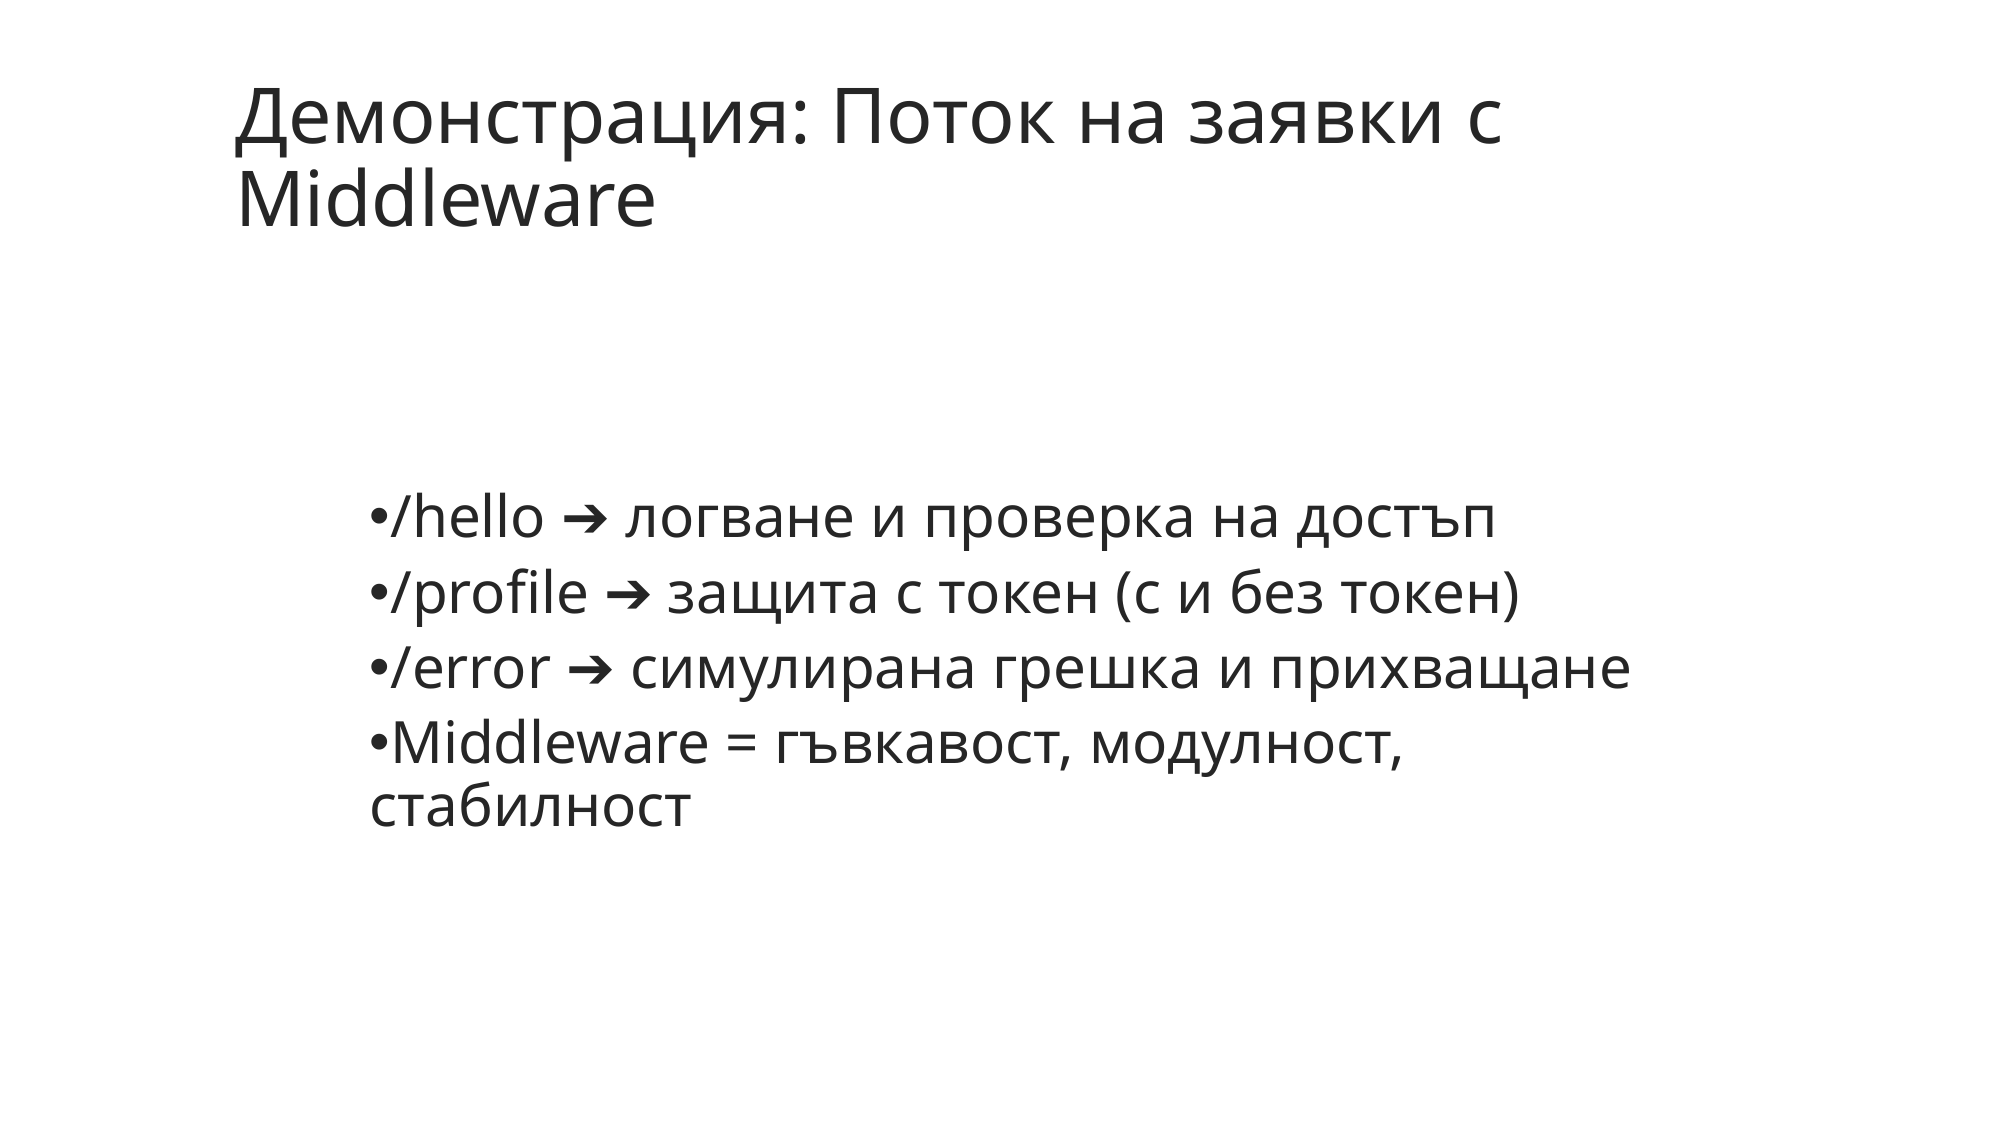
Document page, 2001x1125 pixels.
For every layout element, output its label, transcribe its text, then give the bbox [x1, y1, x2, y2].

title Демонстрация: Поток на заявки с Middleware [220, 62, 1847, 258]
text_box /hello ➔ логване и проверка на достъп /profile ➔ защита с токен (с и без токен) /error ➔ симулирана грешка и прихващане Middleware = гъвкавост, модулност, стабилност [354, 361, 1713, 966]
